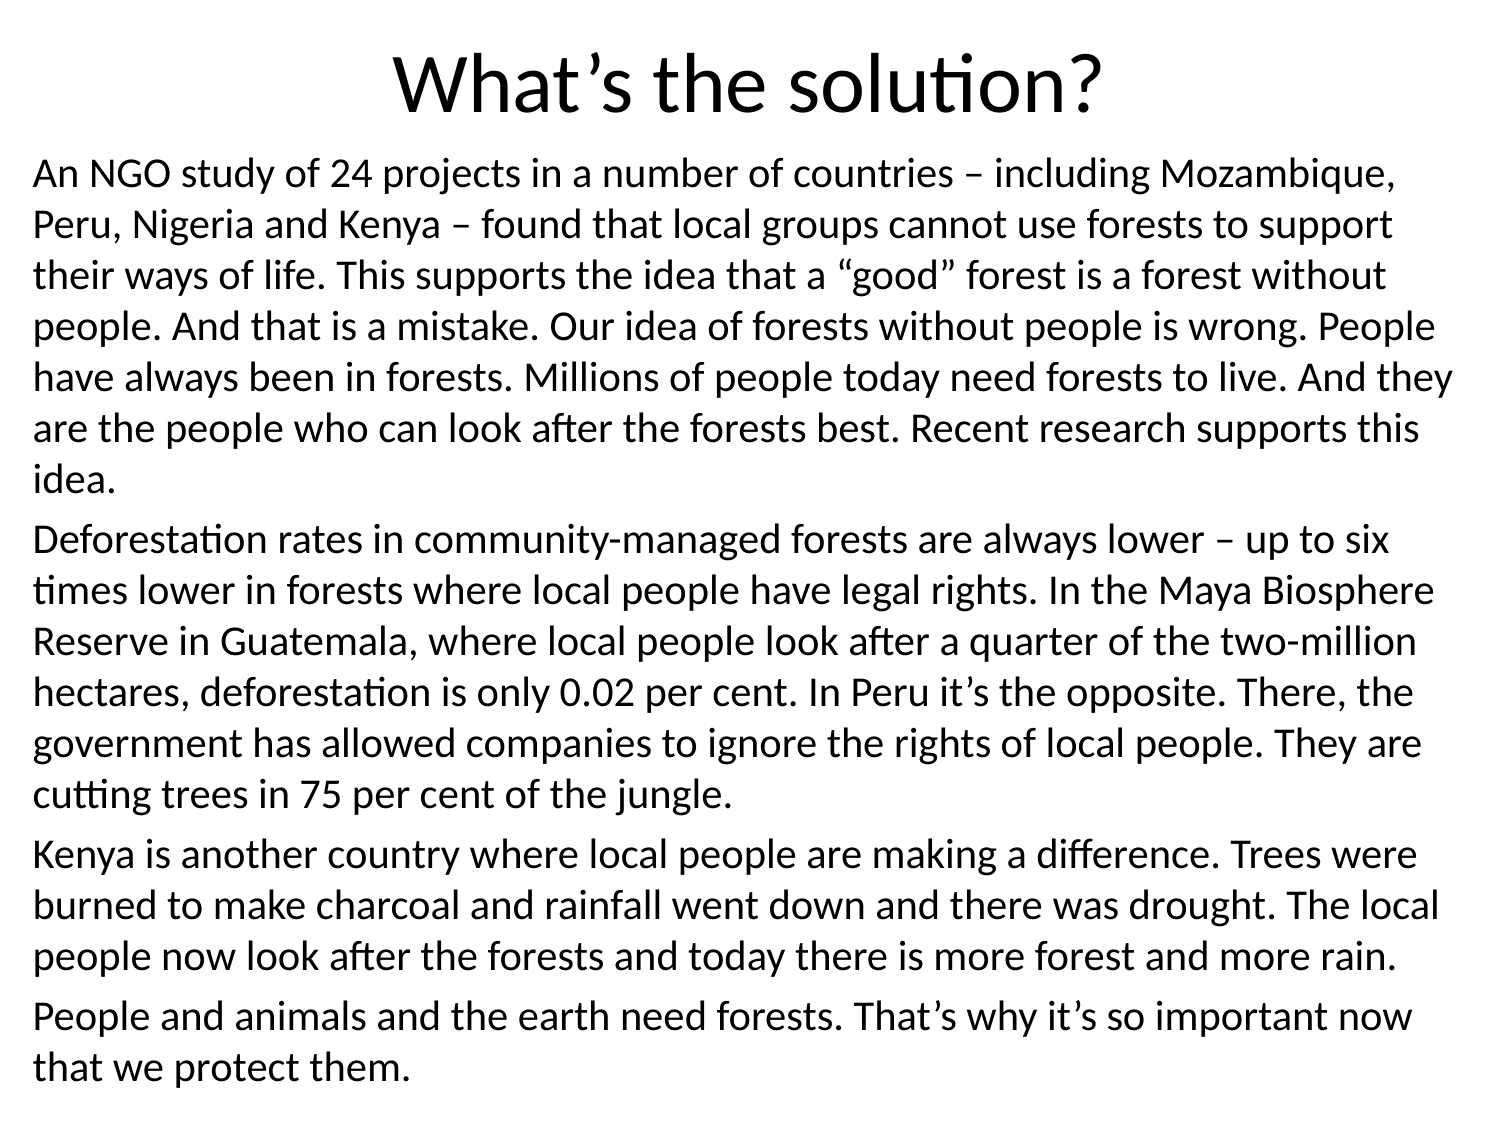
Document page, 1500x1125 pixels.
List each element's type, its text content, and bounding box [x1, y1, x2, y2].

title What’s the solution? [75, 19, 1425, 137]
list An NGO study of 24 projects in a number of countries – including Mozambique, Peru, Nigeria and Kenya – found that local groups cannot use forests to support their ways of life. This supports the idea that a “good” forest is a forest without people. And that is a mistake. Our idea of forests without people is wrong. People have always been in forests. Millions of people today need forests to live. And they are the people who can look after the forests best. Recent research supports this idea. Deforestation rates in community-managed forests are always lower – up to six times lower in forests where local people have legal rights. In the Maya Biosphere Reserve in Guatemala, where local people look after a quarter of the two-million hectares, deforestation is only 0.02 per cent. In Peru it’s the opposite. There, the government has allowed companies to ignore the rights of local people. They are cutting trees in 75 per cent of the jungle. Kenya is another country where local people are making a difference. Trees were burned to make charcoal and rainfall went down and there was drought. The local people now look after the forests and today there is more forest and more rain. People and animals and the earth need forests. That’s why it’s so important now that we protect them. [17, 137, 1500, 1125]
